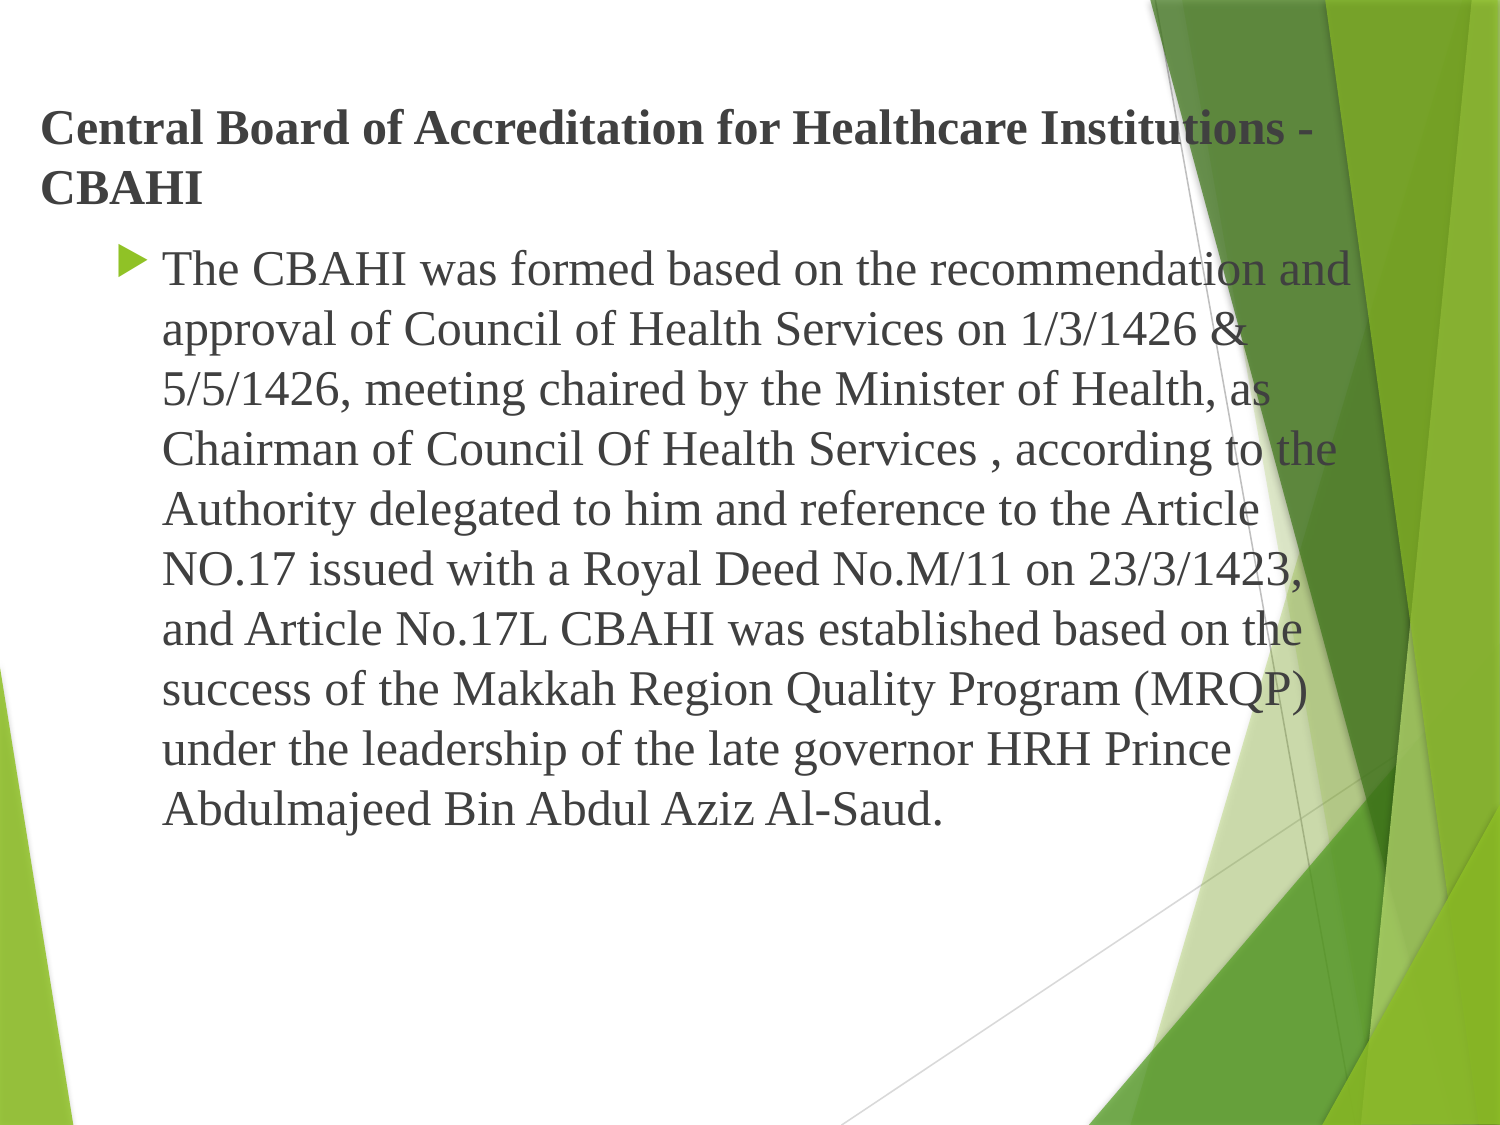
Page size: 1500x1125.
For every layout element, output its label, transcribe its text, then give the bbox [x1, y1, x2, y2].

list Central Board of Accreditation for Healthcare Institutions - CBAHI The CBAHI was formed based on the recommendation and approval of Council of Health Services on 1/3/1426 & 5/5/1426, meeting chaired by the Minister of Health, as Chairman of Council Of Health Services , according to the Authority delegated to him and reference to the Article NO.17 issued with a Royal Deed No.M/11 on 23/3/1423, and Article No.17L CBAHI was established based on the success of the Makkah Region Quality Program (MRQP) under the leadership of the late governor HRH Prince Abdulmajeed Bin Abdul Aziz Al-Saud. [24, 87, 1375, 1005]
